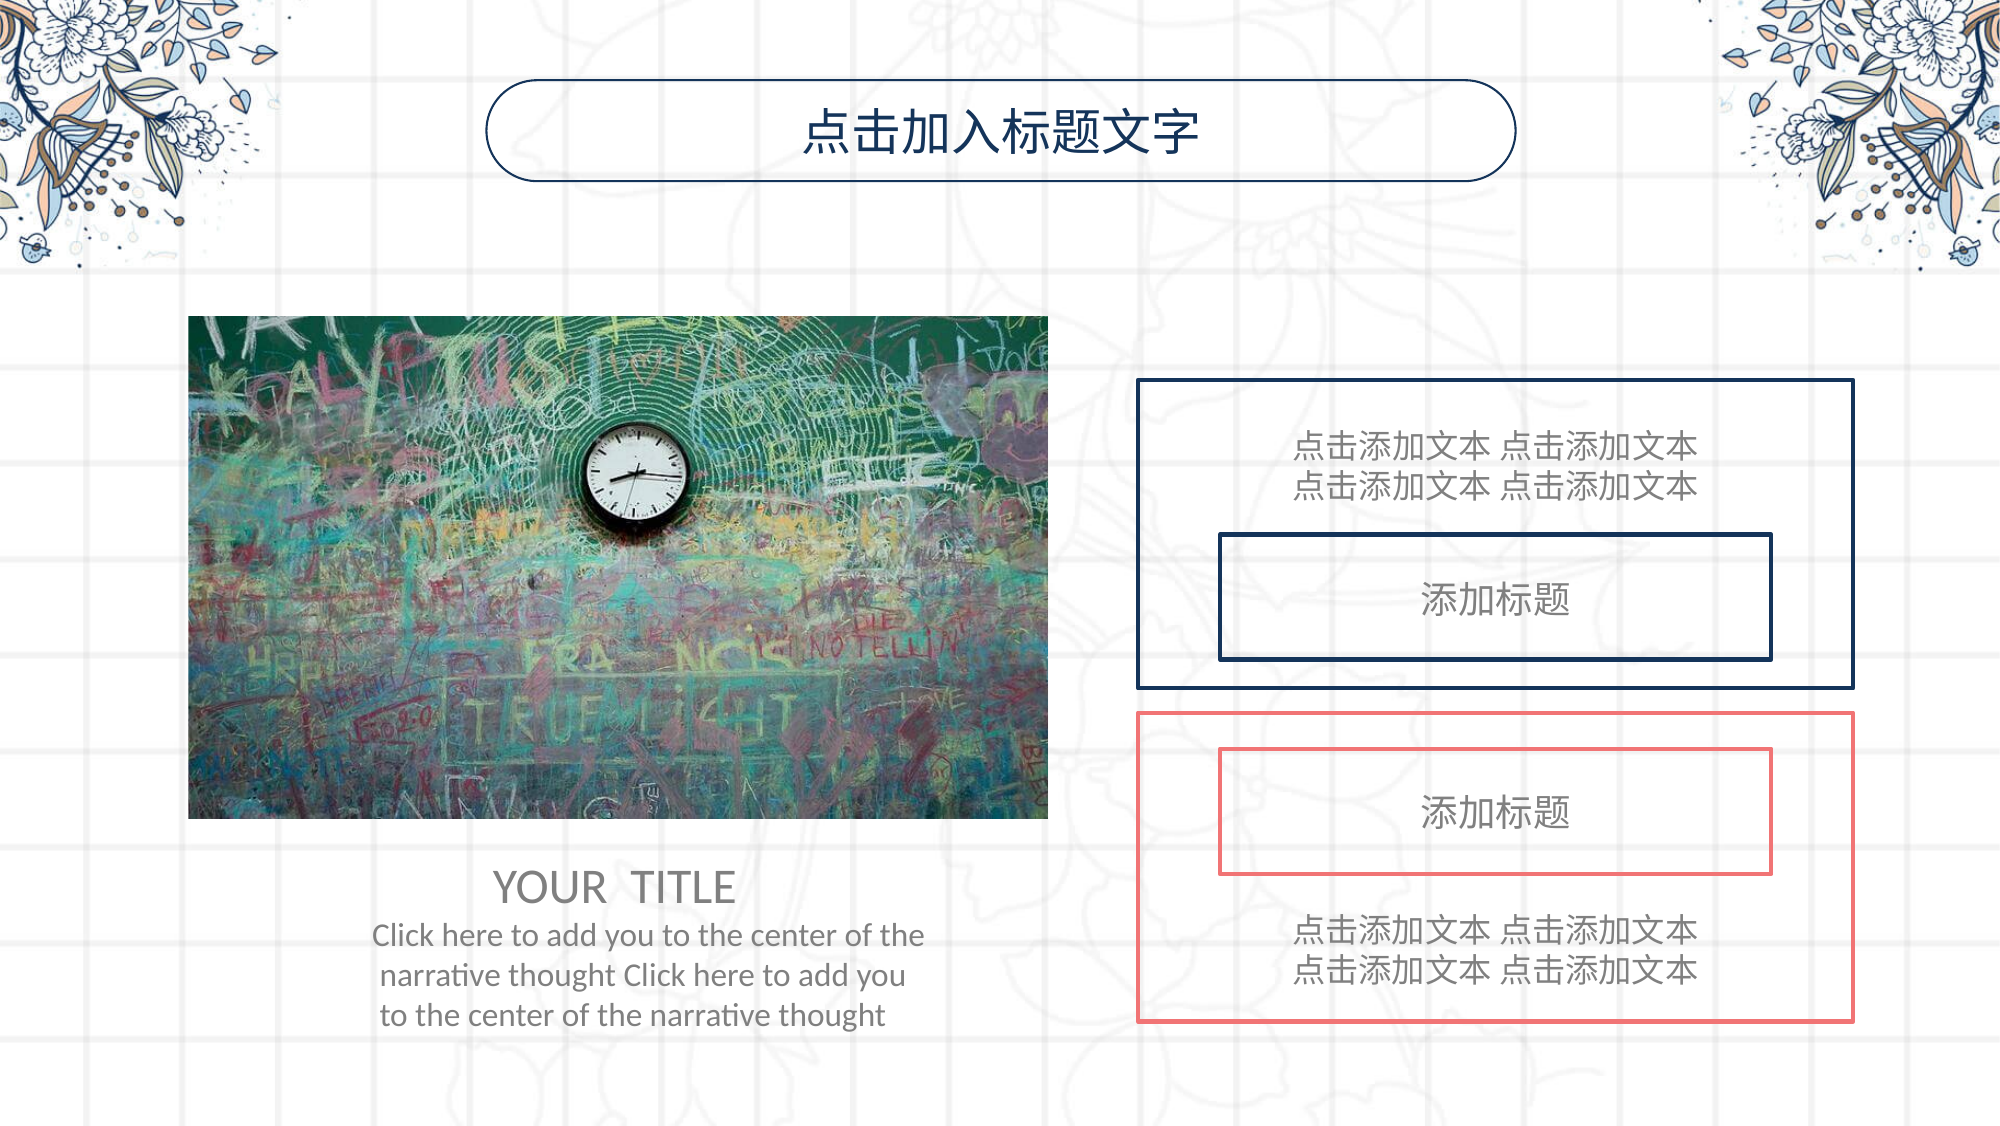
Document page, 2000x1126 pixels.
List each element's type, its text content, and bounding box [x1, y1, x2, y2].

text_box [428, 79, 1574, 182]
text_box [1137, 379, 1854, 1022]
picture [0, 0, 2000, 1126]
text_box [188, 316, 1048, 819]
text_box YOUR TITLE Click here to add you to the center of the narrative thought Click here to add you to the center of the narrative thought [357, 845, 941, 1071]
